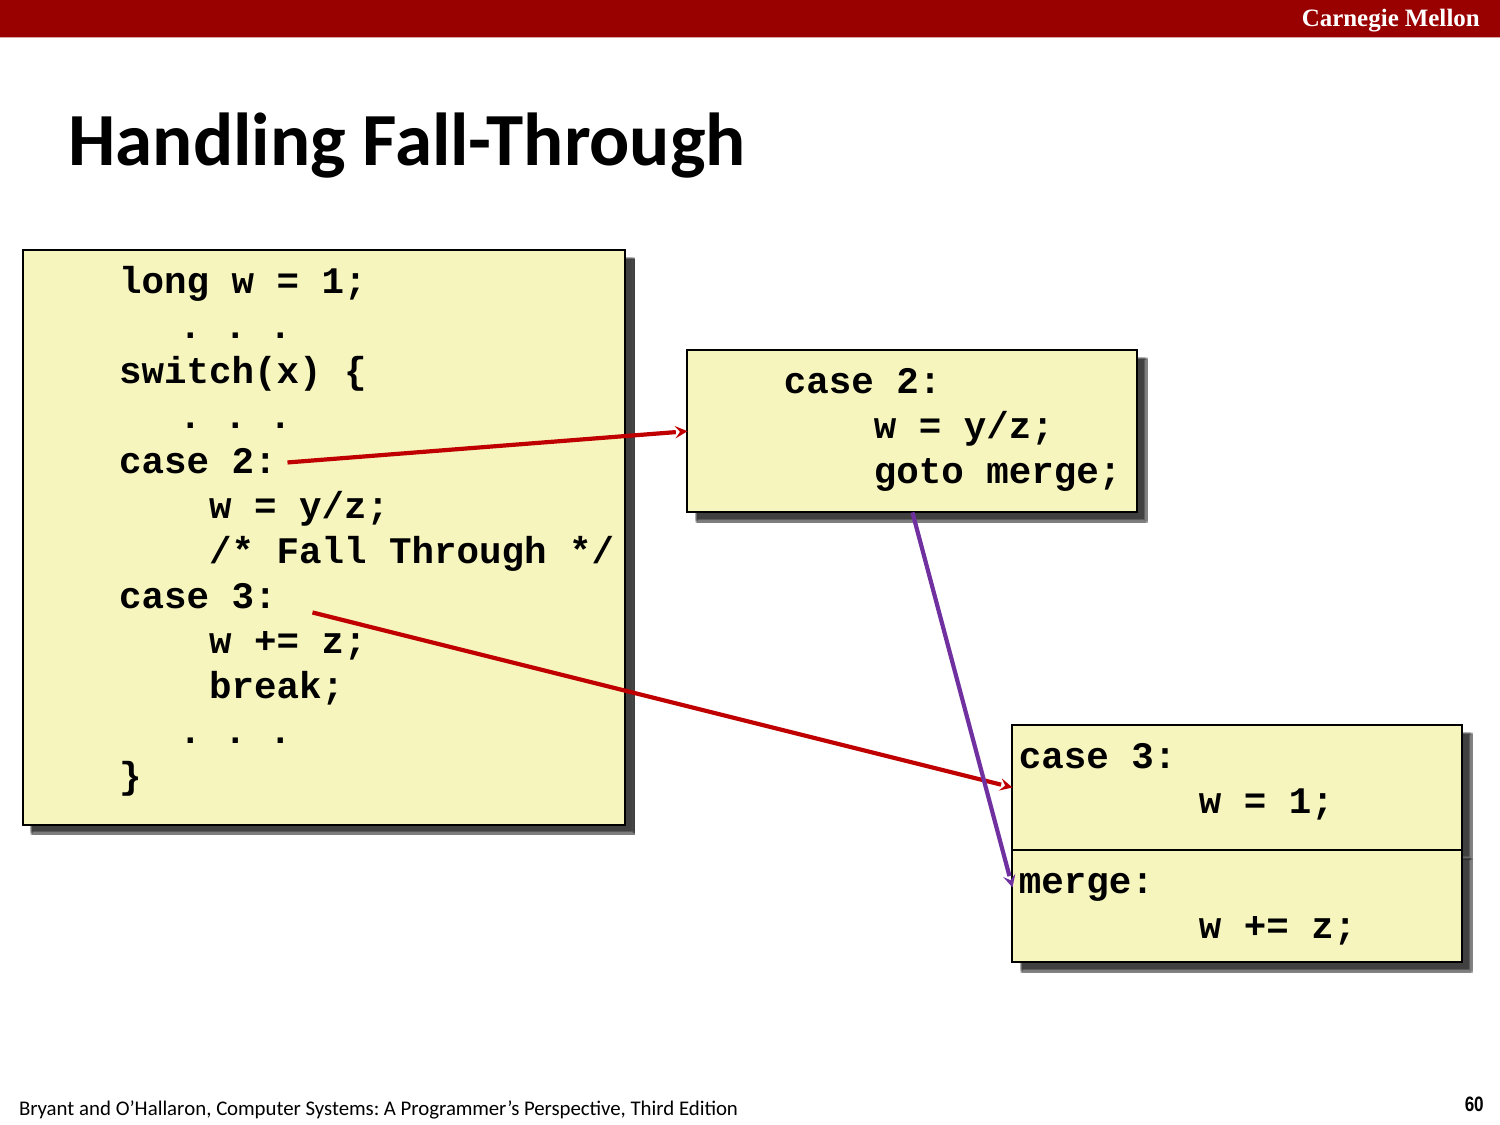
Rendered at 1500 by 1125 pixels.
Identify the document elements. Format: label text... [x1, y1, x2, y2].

text_box merge: w += z; [1012, 849, 1463, 963]
text_box long w = 1; . . . switch(x) { . . . case 2: w = y/z; /* Fall Through */ case 3: w += z; break; . . . } [22, 249, 625, 825]
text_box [912, 512, 1013, 888]
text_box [312, 612, 907, 788]
text_box case 2: w = y/z; goto merge; [687, 349, 1138, 513]
title Handling Fall-Through [62, 41, 1438, 230]
text_box case 3: w = 1; [1016, 725, 1463, 849]
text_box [287, 431, 688, 463]
